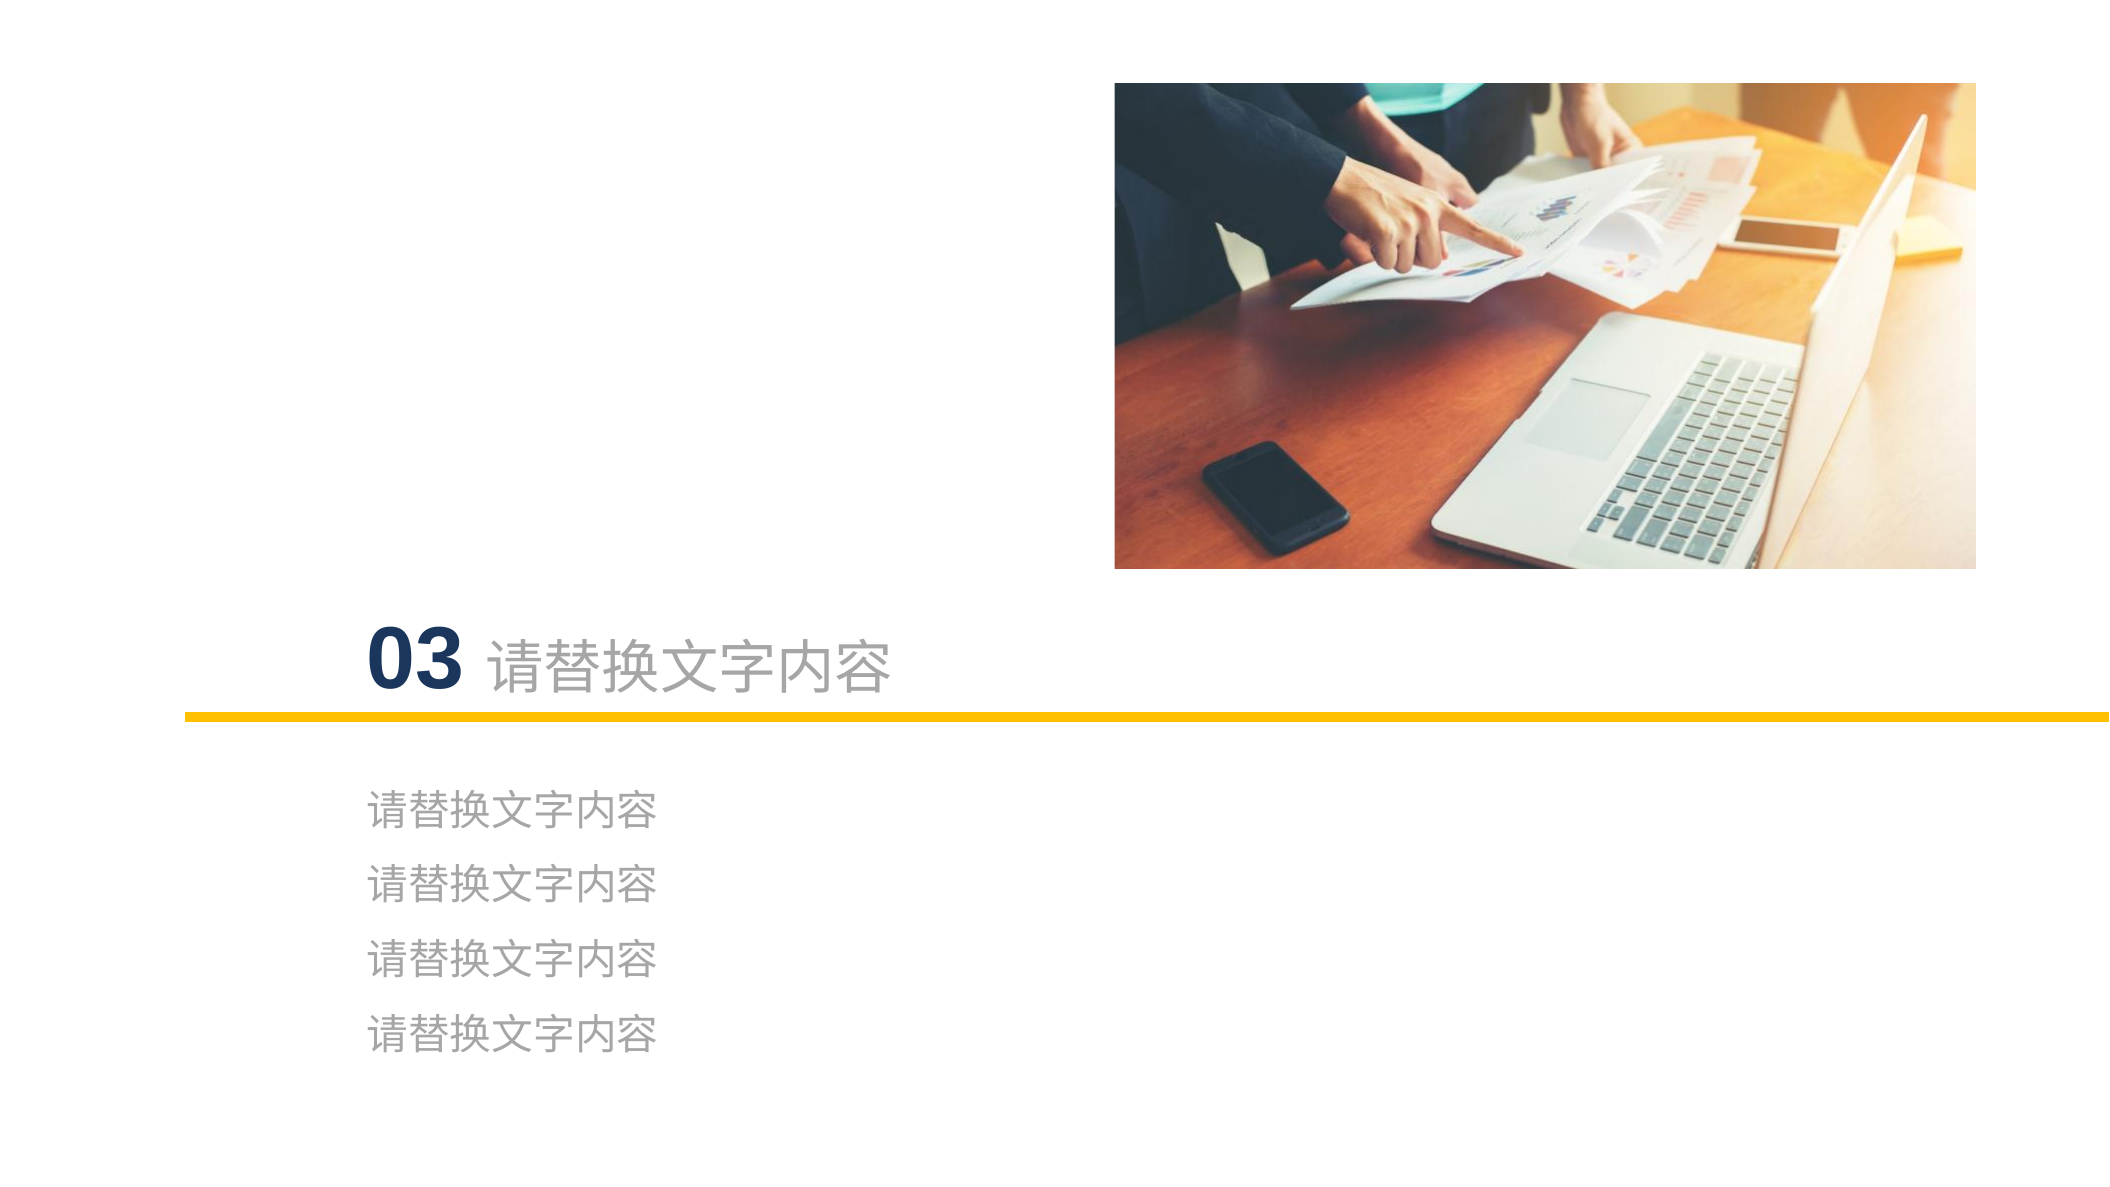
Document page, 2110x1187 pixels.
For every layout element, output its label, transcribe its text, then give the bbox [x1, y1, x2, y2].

text_box 请替换文字内容 [351, 766, 925, 840]
text_box 03请替换文字内容 [351, 572, 1149, 705]
text_box 请替换文字内容 [351, 915, 925, 990]
text_box 请替换文字内容 [351, 990, 925, 1065]
text_box 03请替换文字内容 [351, 706, 1149, 712]
text_box 请替换文字内容 [351, 840, 925, 915]
text_box [1114, 82, 1977, 569]
